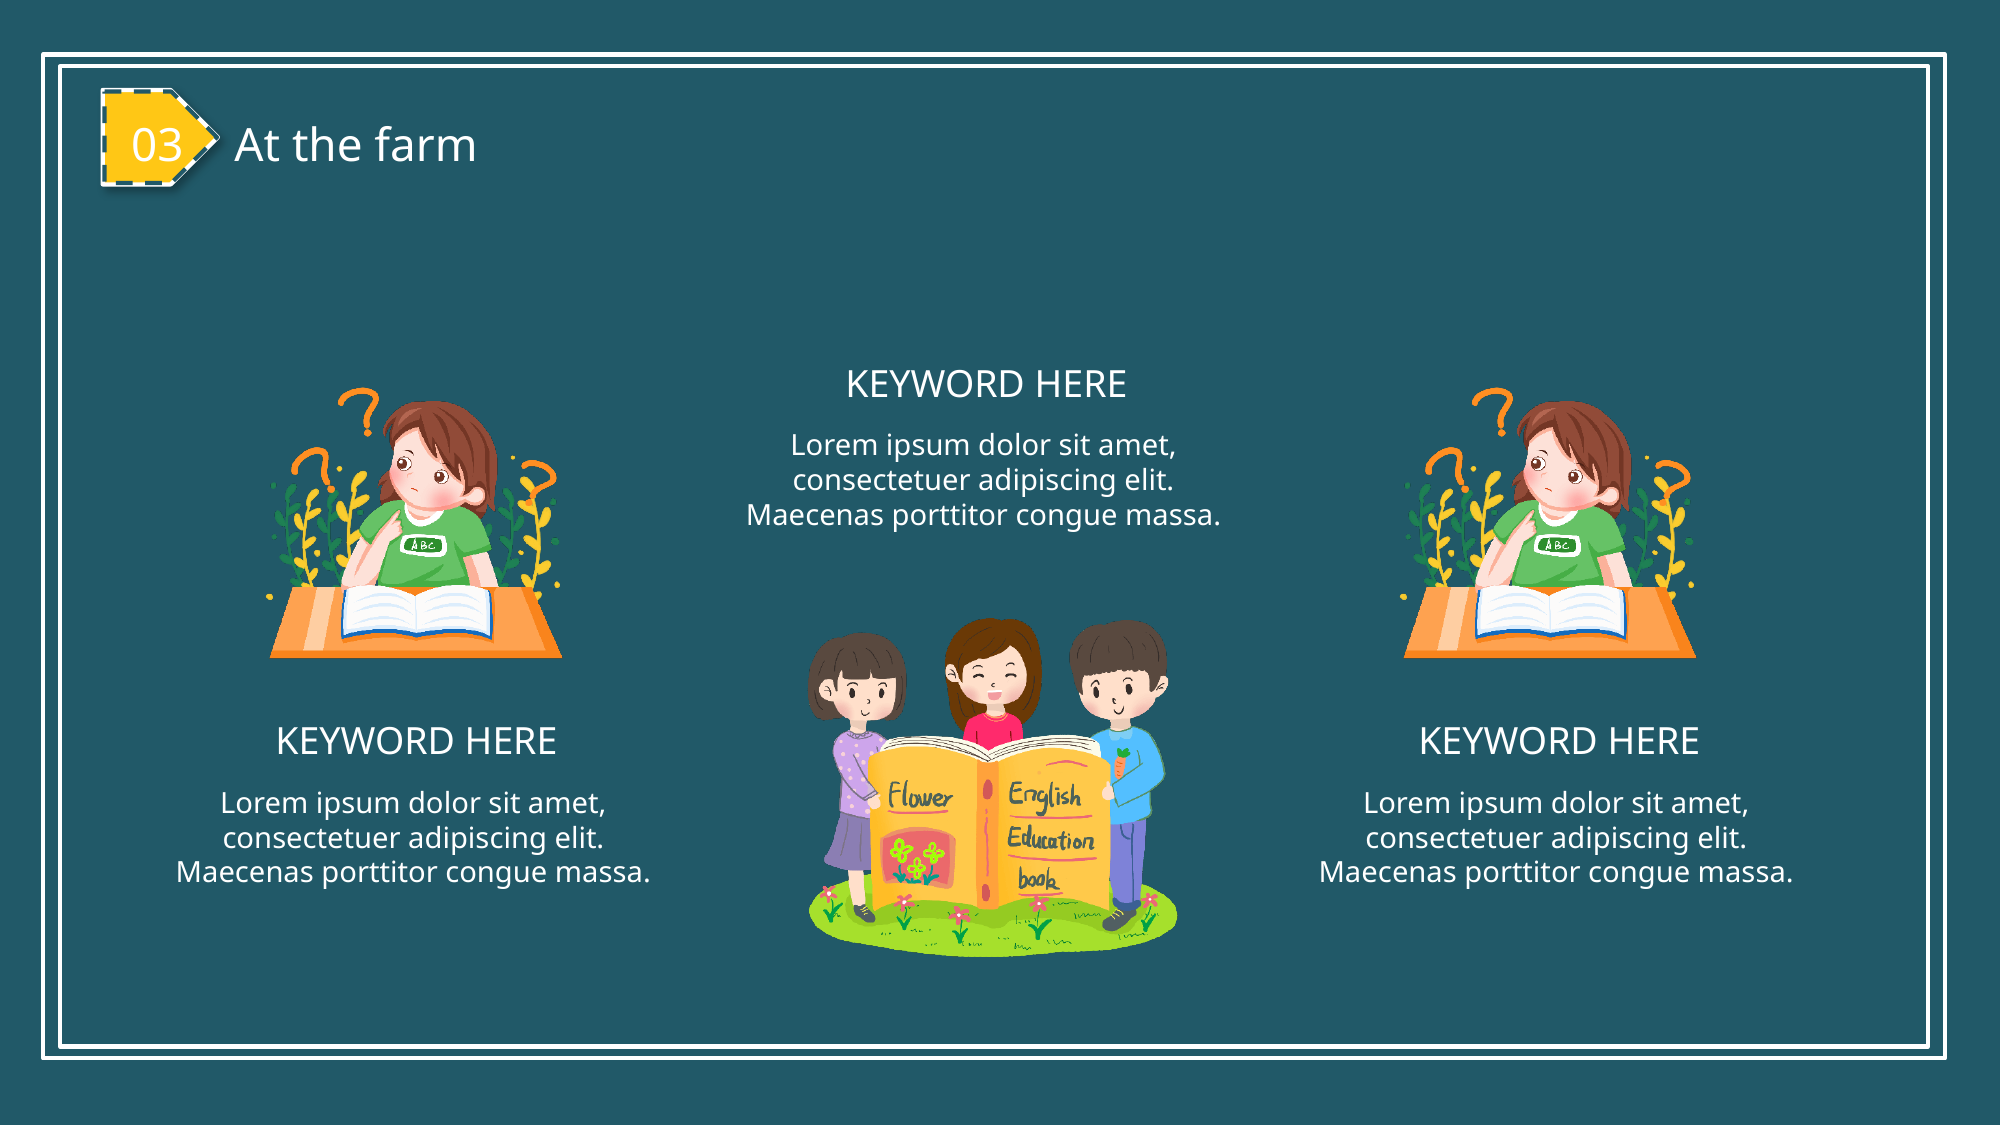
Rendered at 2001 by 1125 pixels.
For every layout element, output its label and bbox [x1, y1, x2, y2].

picture [1374, 347, 1727, 701]
text_box [123, 709, 710, 898]
text_box [1266, 709, 1853, 898]
text_box [693, 351, 1280, 541]
picture [739, 522, 1232, 1015]
picture [240, 347, 593, 701]
text_box [100, 89, 679, 185]
